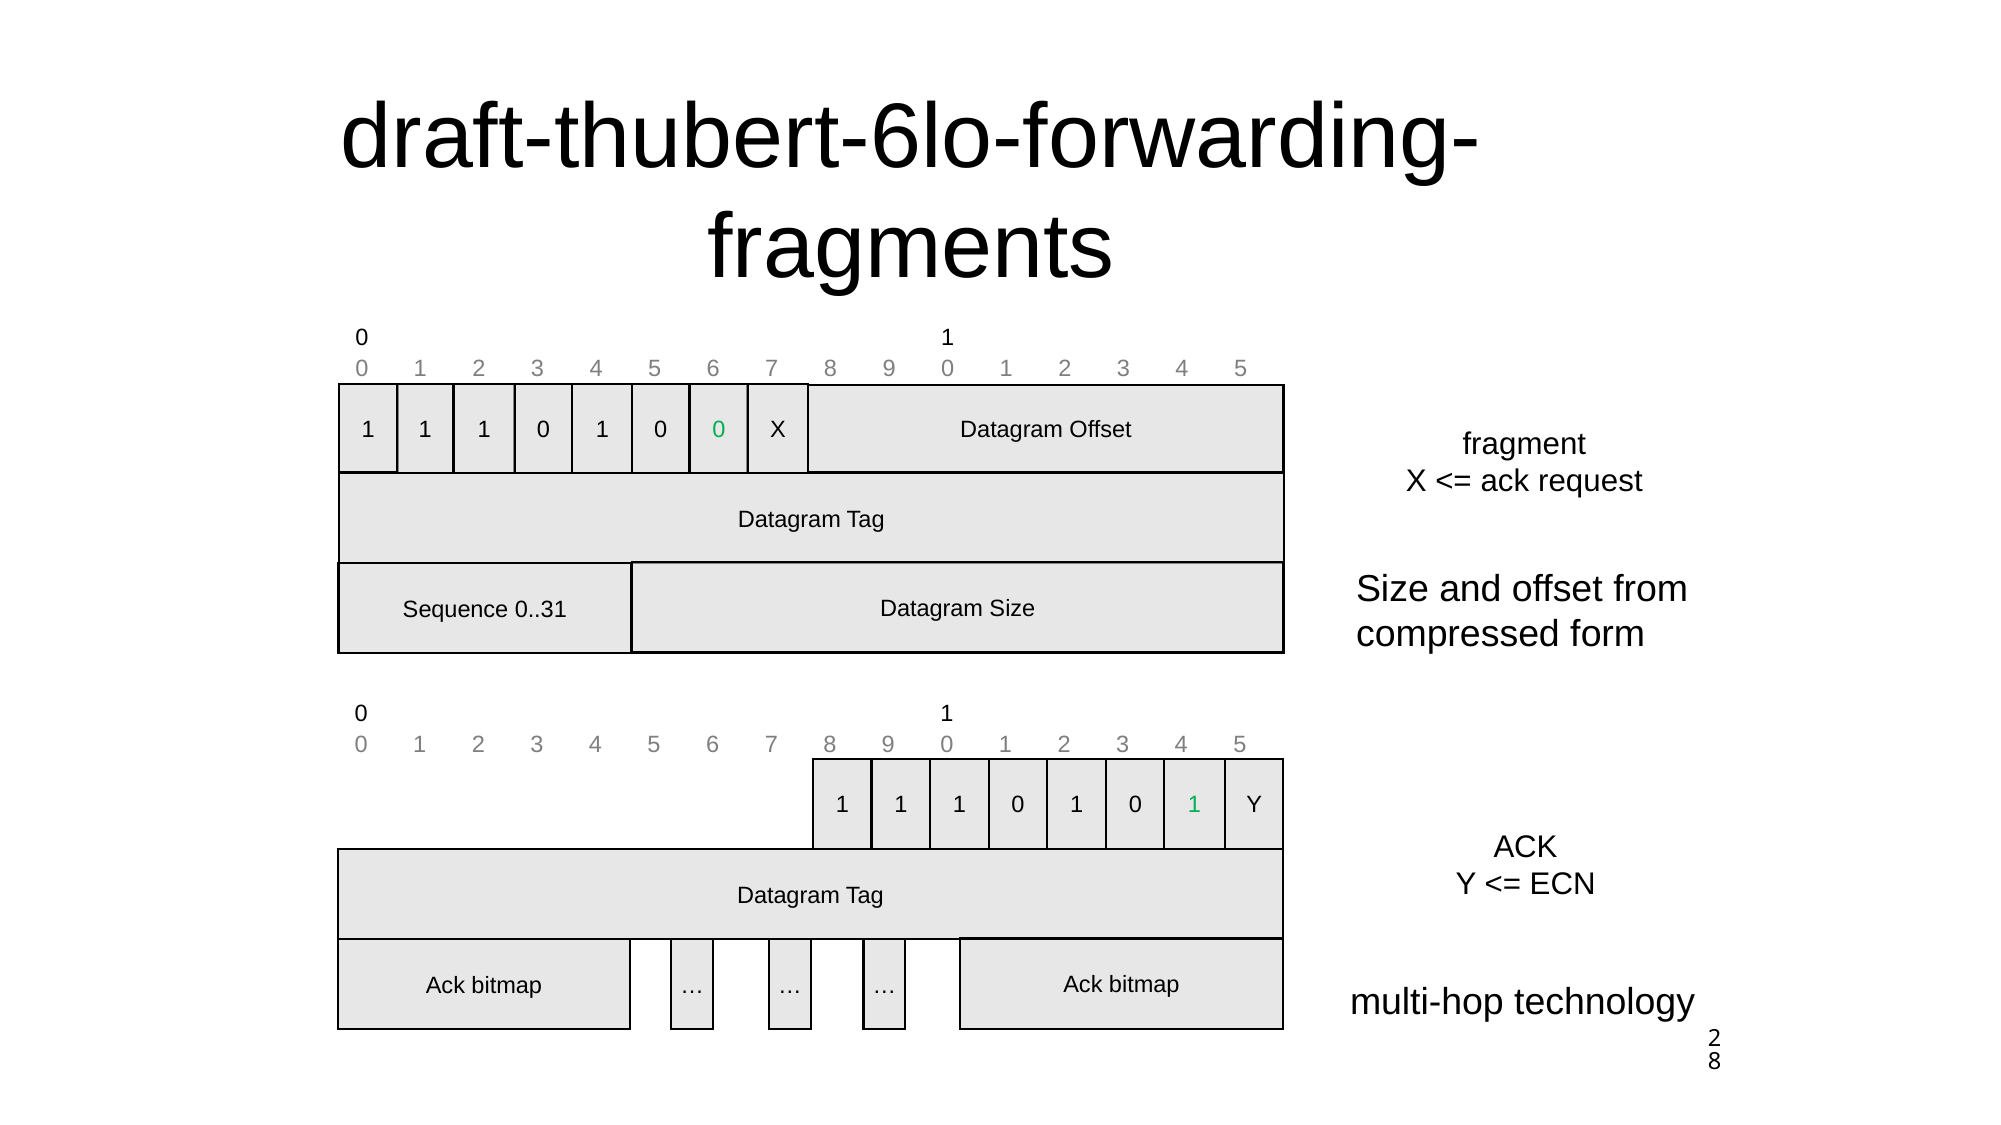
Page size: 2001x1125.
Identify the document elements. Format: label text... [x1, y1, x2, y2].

text_box 2 [472, 353, 486, 382]
text_box 7 [764, 729, 778, 758]
text_box 0 [354, 729, 368, 758]
text_box fragment X <= ack request [1354, 408, 1695, 513]
text_box 0 [940, 729, 954, 756]
text_box 1 [397, 384, 453, 473]
text_box Datagram Tag [338, 472, 1284, 562]
text_box Datagram Offset [808, 384, 1284, 472]
text_box 9 [881, 729, 895, 756]
text_box 2 [1058, 353, 1072, 382]
text_box … [768, 938, 811, 1029]
title draft-thubert-6lo-forwarding-fragments [318, 148, 1505, 223]
text_box 0 [355, 321, 369, 350]
text_box 5 [647, 729, 661, 758]
text_box 1 [453, 384, 515, 473]
text_box 2 [1057, 729, 1071, 756]
text_box 8 [823, 353, 838, 382]
text_box 3 [1116, 353, 1130, 382]
text_box 5 [1233, 729, 1247, 756]
text_box multi-hop technology [1335, 969, 1711, 1030]
text_box 4 [1174, 729, 1188, 756]
text_box 0 [355, 353, 369, 382]
text_box 5 [1234, 353, 1248, 382]
text_box 5 [648, 353, 662, 382]
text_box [812, 758, 1284, 849]
text_box Datagram Tag [337, 848, 1283, 939]
text_box ACK Y <= ECN [1355, 811, 1696, 916]
text_box 4 [589, 353, 603, 382]
text_box 4 [589, 729, 602, 758]
text_box 0 [515, 384, 572, 472]
text_box 2 [471, 729, 485, 758]
text_box Size and offset from compressed form [1341, 556, 1708, 662]
text_box … [671, 938, 714, 1029]
text_box 1 [338, 384, 397, 472]
text_box 7 [765, 353, 779, 382]
text_box 1 [572, 384, 633, 473]
text_box 9 [882, 353, 896, 382]
text_box 8 [823, 729, 837, 756]
text_box 3 [530, 729, 544, 758]
text_box 3 [530, 353, 545, 382]
text_box 1 [413, 729, 427, 758]
text_box 0 [690, 384, 748, 473]
text_box 0 [354, 697, 368, 726]
text_box … [863, 938, 906, 1029]
text_box Ack bitmap [337, 938, 631, 1029]
text_box 6 [706, 353, 720, 382]
text_box 1 [413, 353, 427, 382]
text_box 4 [1175, 353, 1189, 382]
text_box 1 [999, 353, 1013, 382]
text_box Ack bitmap [959, 938, 1283, 1029]
text_box 1 [998, 729, 1013, 756]
text_box 3 [1116, 729, 1130, 756]
text_box 1 [940, 697, 954, 726]
text_box Datagram Size [631, 562, 1284, 653]
text_box 1 [941, 321, 955, 350]
text_box Sequence 0..31 [338, 562, 631, 653]
text_box 0 [633, 384, 690, 473]
slide_number 28 [1698, 1017, 1738, 1050]
text_box X [748, 384, 808, 472]
text_box 6 [706, 729, 720, 758]
text_box 0 [941, 353, 955, 382]
